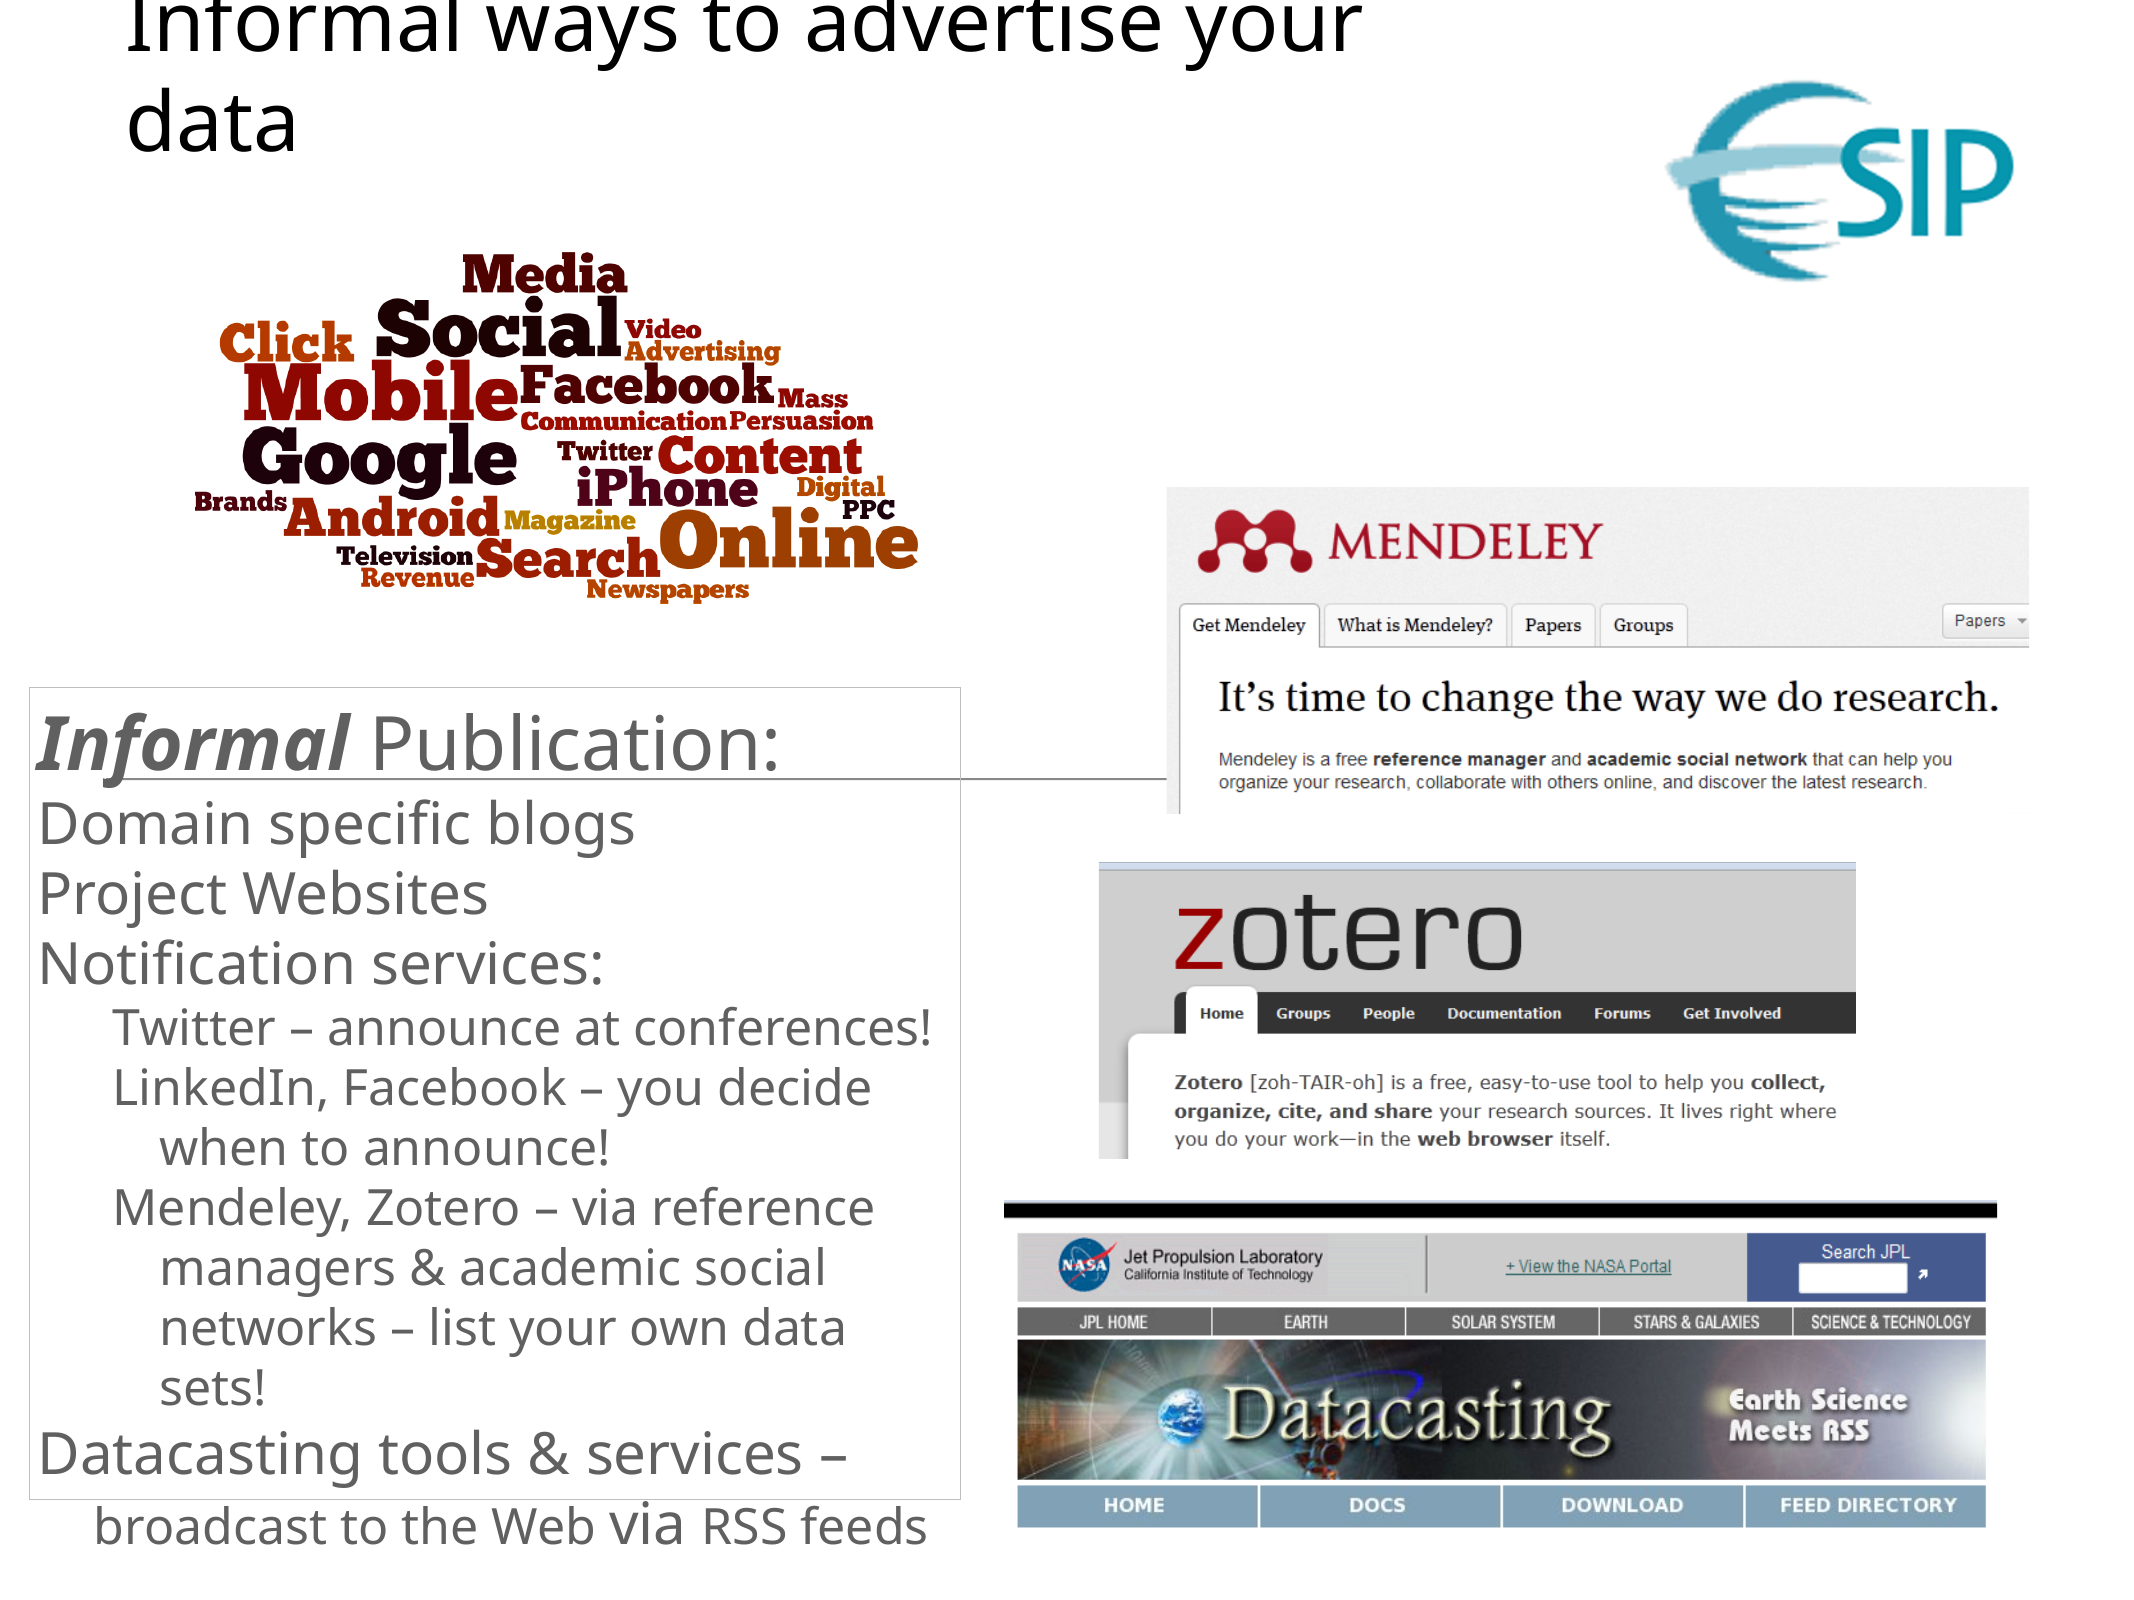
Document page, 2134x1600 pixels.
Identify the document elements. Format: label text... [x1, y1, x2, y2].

picture [178, 237, 930, 613]
picture [1098, 862, 1857, 1159]
picture [1166, 487, 2030, 814]
text_box Informal ways to advertise your data [116, 73, 1478, 177]
picture [1003, 1199, 1998, 1543]
picture [1654, 62, 2030, 286]
list Informal Publication: Domain specific blogs Project Websites Notification services: Twitter – announce at conferences! LinkedIn, Facebook – you decide when to announce! Mendeley, Zotero – via reference managers & academic social networks – list your own data sets! Datacasting tools & services – broadcast to the Web via RSS feeds [29, 687, 961, 1500]
